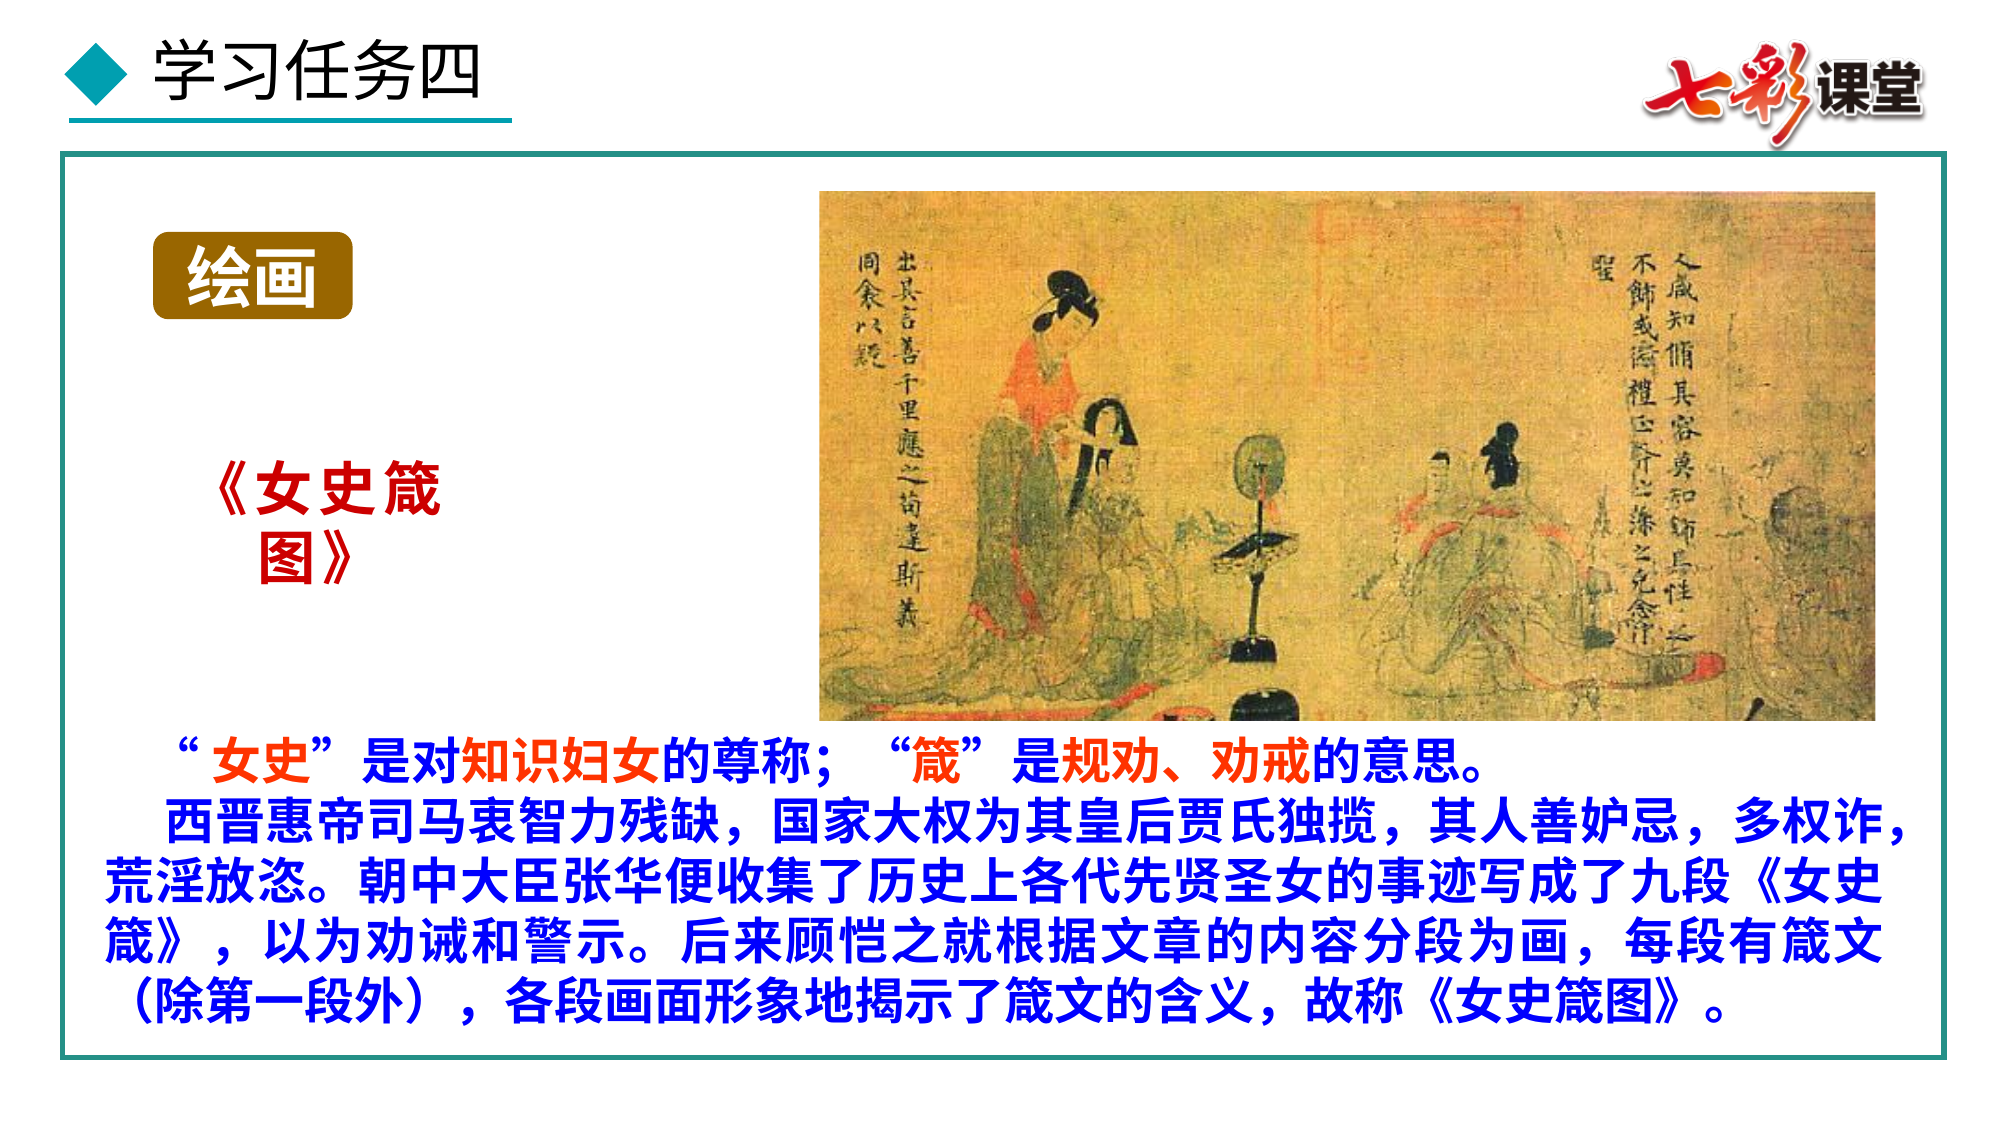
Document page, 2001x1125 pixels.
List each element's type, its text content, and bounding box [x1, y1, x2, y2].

text_box 《女史箴图》 [137, 443, 501, 601]
text_box “女史”是对知识妇女的尊称；“箴”是规劝、劝戒的意思。 西晋惠帝司马衷智力残缺，国家大权为其皇后贾氏独揽，其人善妒忌，多权诈，荒淫放恣。朝中大臣张华便收集了历史上各代先贤圣女的事迹写成了九段《女史箴》，以为劝诫和警示。后来顾恺之就根据文章的内容分段为画，每段有箴文（除第一段外），各段画面形象地揭示了箴文的含义，故称《女史箴图》。 [87, 720, 1901, 1038]
picture [818, 190, 1876, 722]
picture [1638, 35, 1932, 151]
text_box 绘画 [153, 231, 353, 320]
